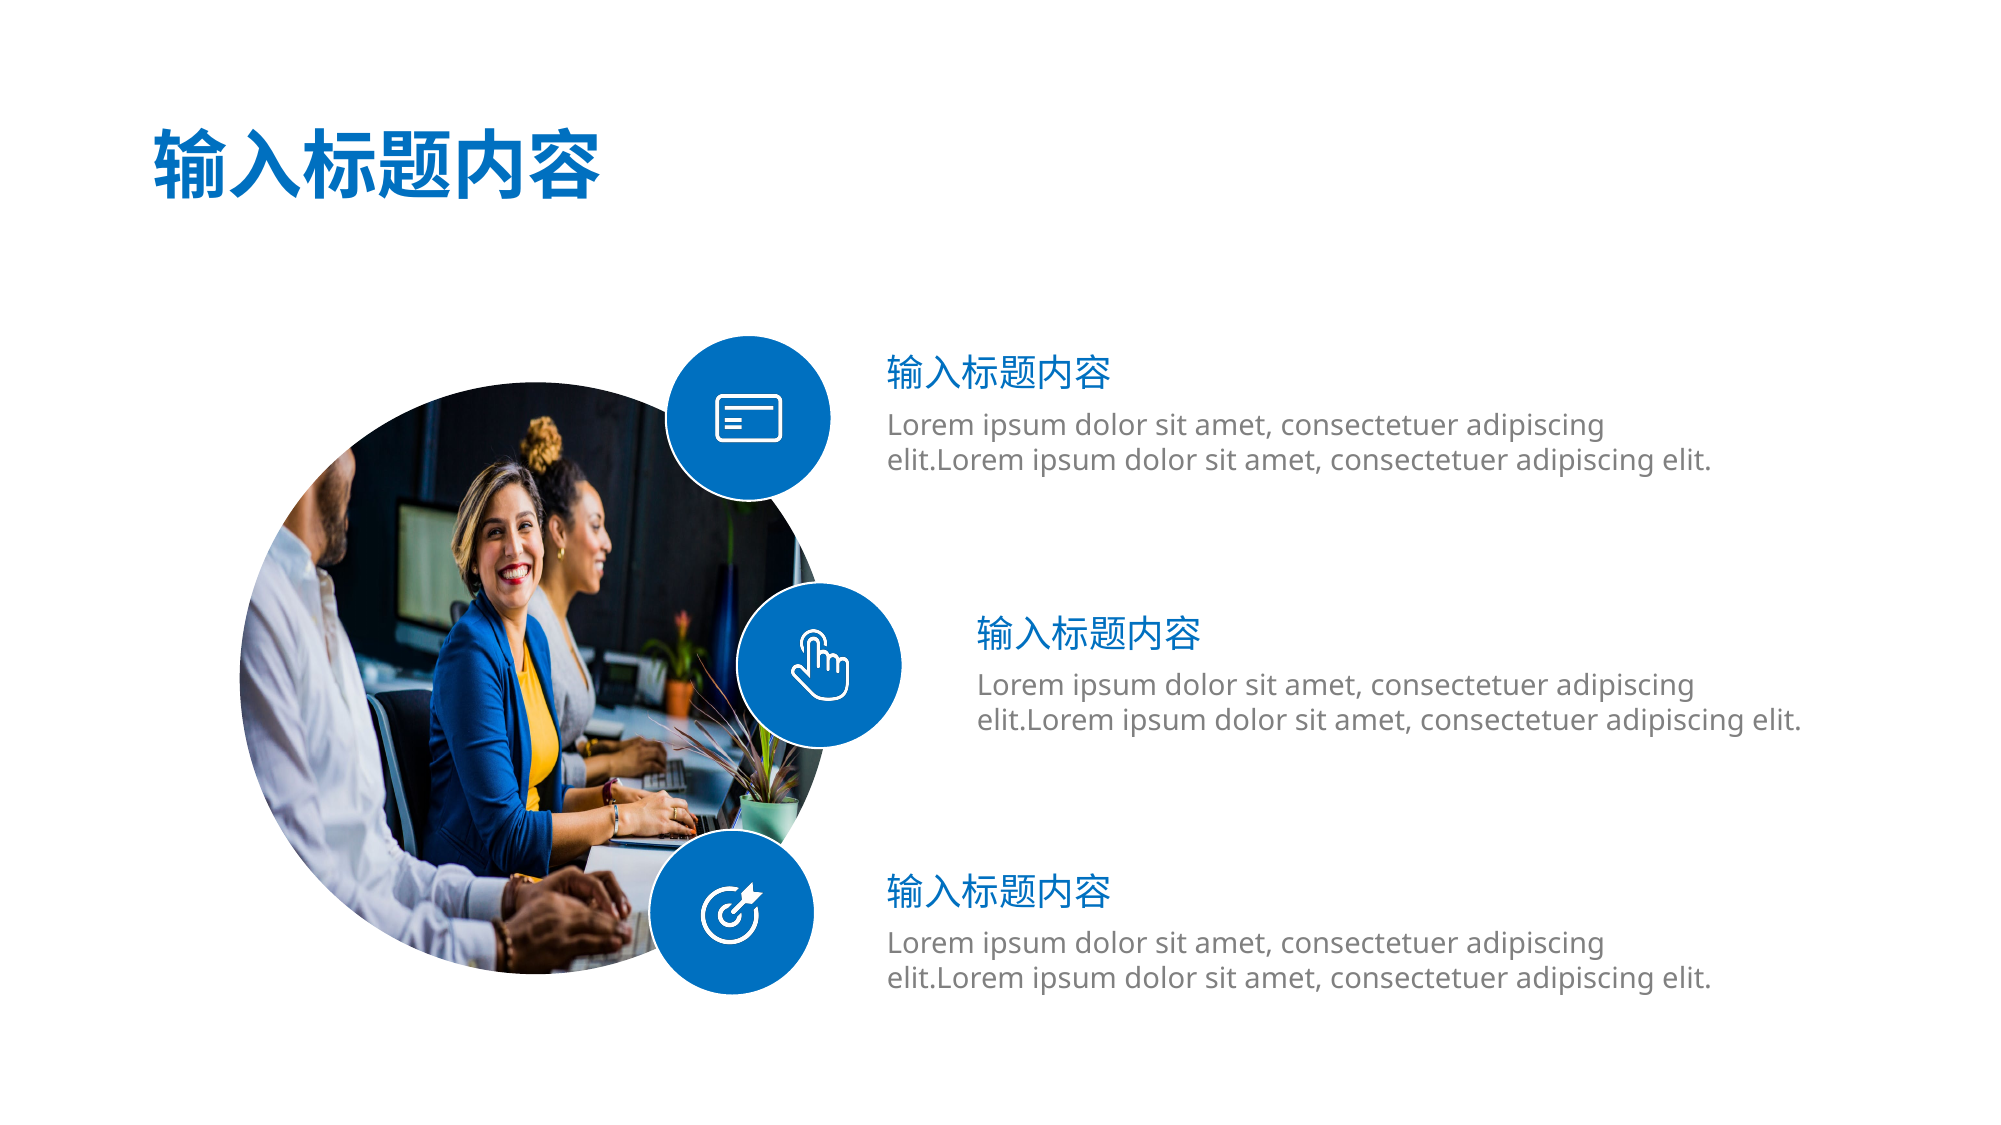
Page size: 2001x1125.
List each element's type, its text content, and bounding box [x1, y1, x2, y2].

text_box 输入标题内容 [872, 860, 1182, 920]
title 输入标题内容 [137, 59, 1863, 278]
text_box Lorem ipsum dolor sit amet, consectetuer adipiscing elit.Lorem ipsum dolor sit amet, consectetuer adipiscing elit. [962, 662, 1837, 776]
text_box Lorem ipsum dolor sit amet, consectetuer adipiscing elit.Lorem ipsum dolor sit amet, consectetuer adipiscing elit. [872, 402, 1747, 515]
text_box [664, 333, 833, 502]
picture [713, 382, 785, 454]
text_box [735, 581, 904, 750]
picture [696, 877, 768, 949]
text_box 输入标题内容 [872, 341, 1182, 402]
text_box [648, 828, 817, 997]
text_box [238, 381, 824, 976]
text_box 输入标题内容 [962, 602, 1272, 662]
text_box Lorem ipsum dolor sit amet, consectetuer adipiscing elit.Lorem ipsum dolor sit amet, consectetuer adipiscing elit. [872, 920, 1747, 1034]
picture [784, 629, 856, 701]
